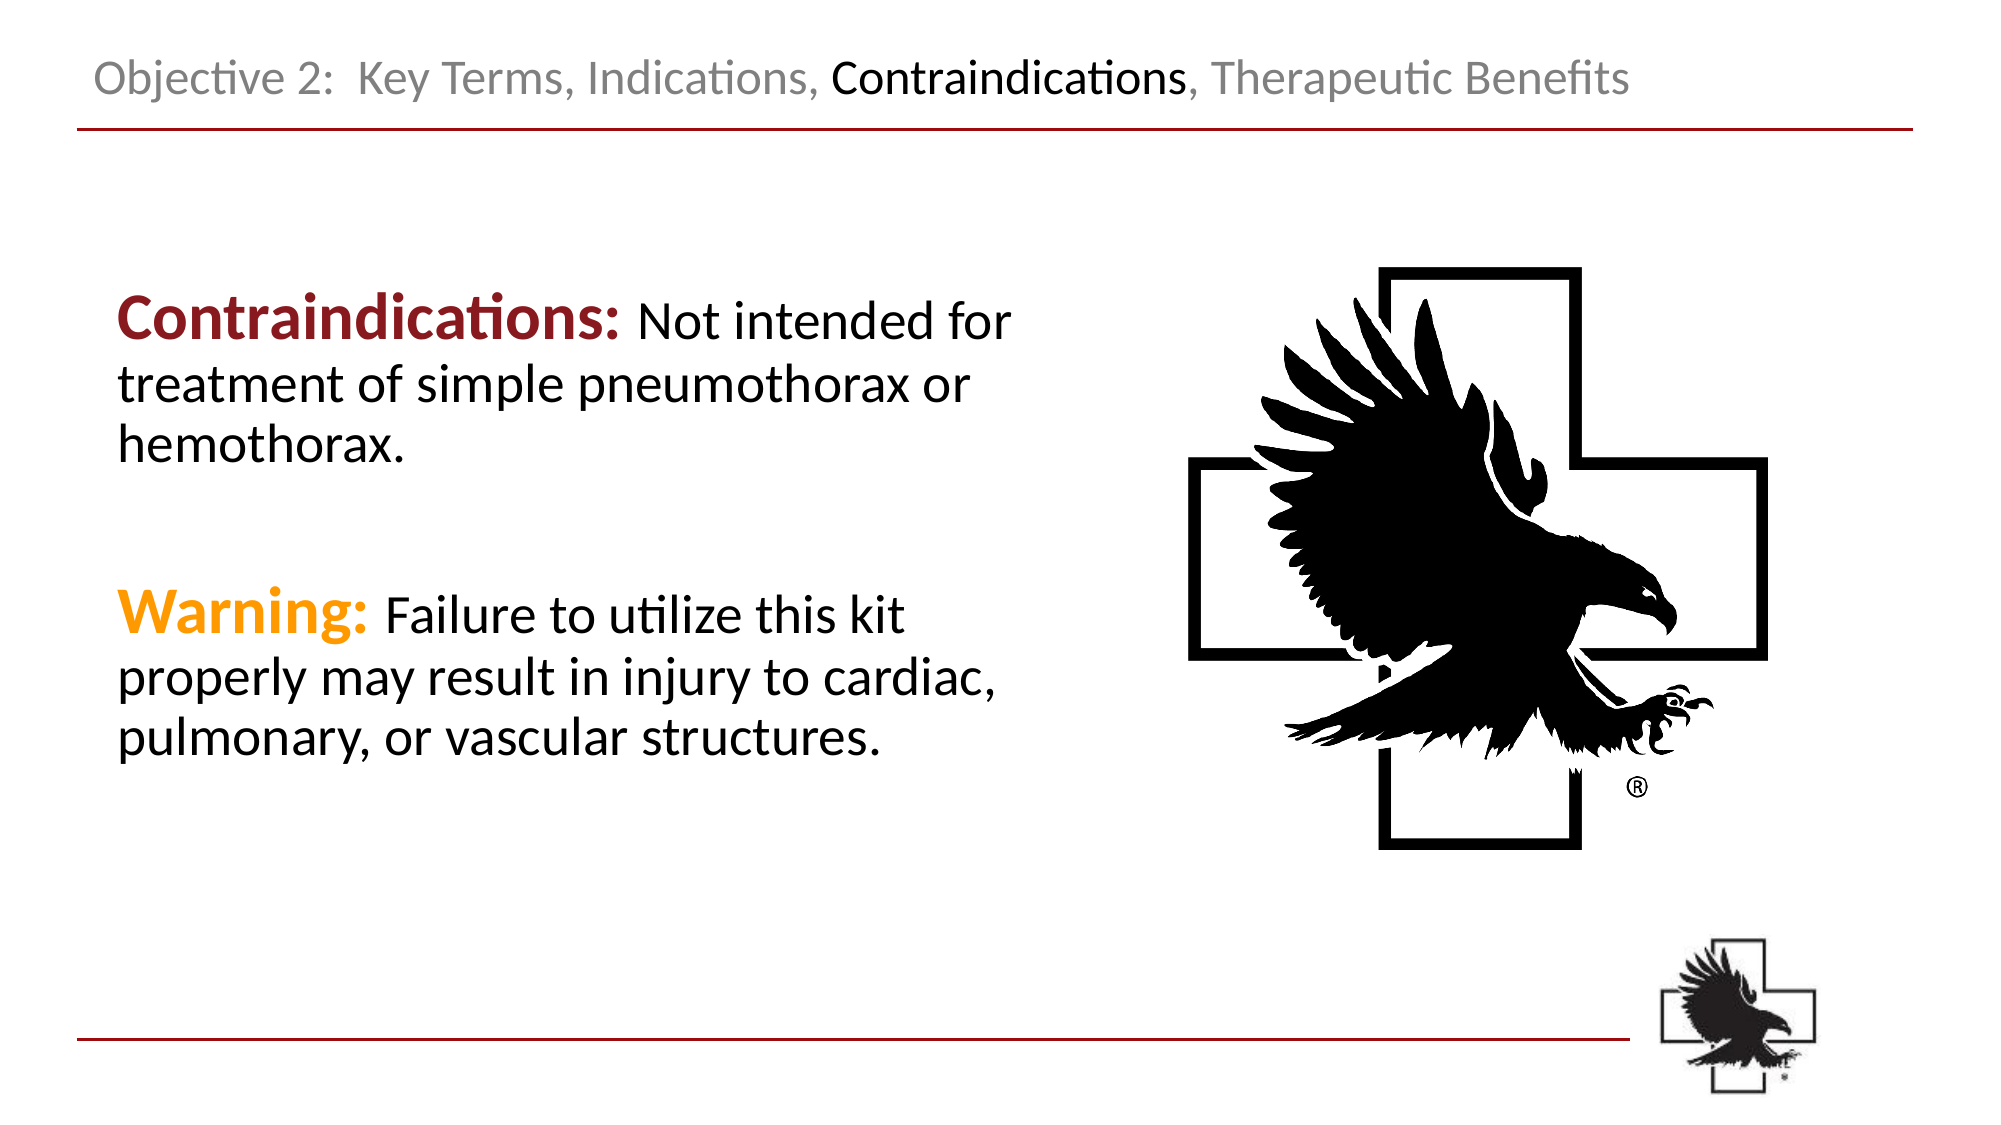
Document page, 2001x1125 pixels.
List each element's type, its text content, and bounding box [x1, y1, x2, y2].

text_box Objective 2: Key Terms, Indications, Contraindications, Therapeutic Benefits [78, 36, 1662, 112]
list Contraindications: Not intended for treatment of simple pneumothorax or hemothorax. Warning: Failure to utilize this kit properly may result in injury to cardiac, pulmonary, or vascular structures. [102, 274, 1044, 880]
picture [1658, 934, 1821, 1098]
picture [1188, 267, 1768, 850]
